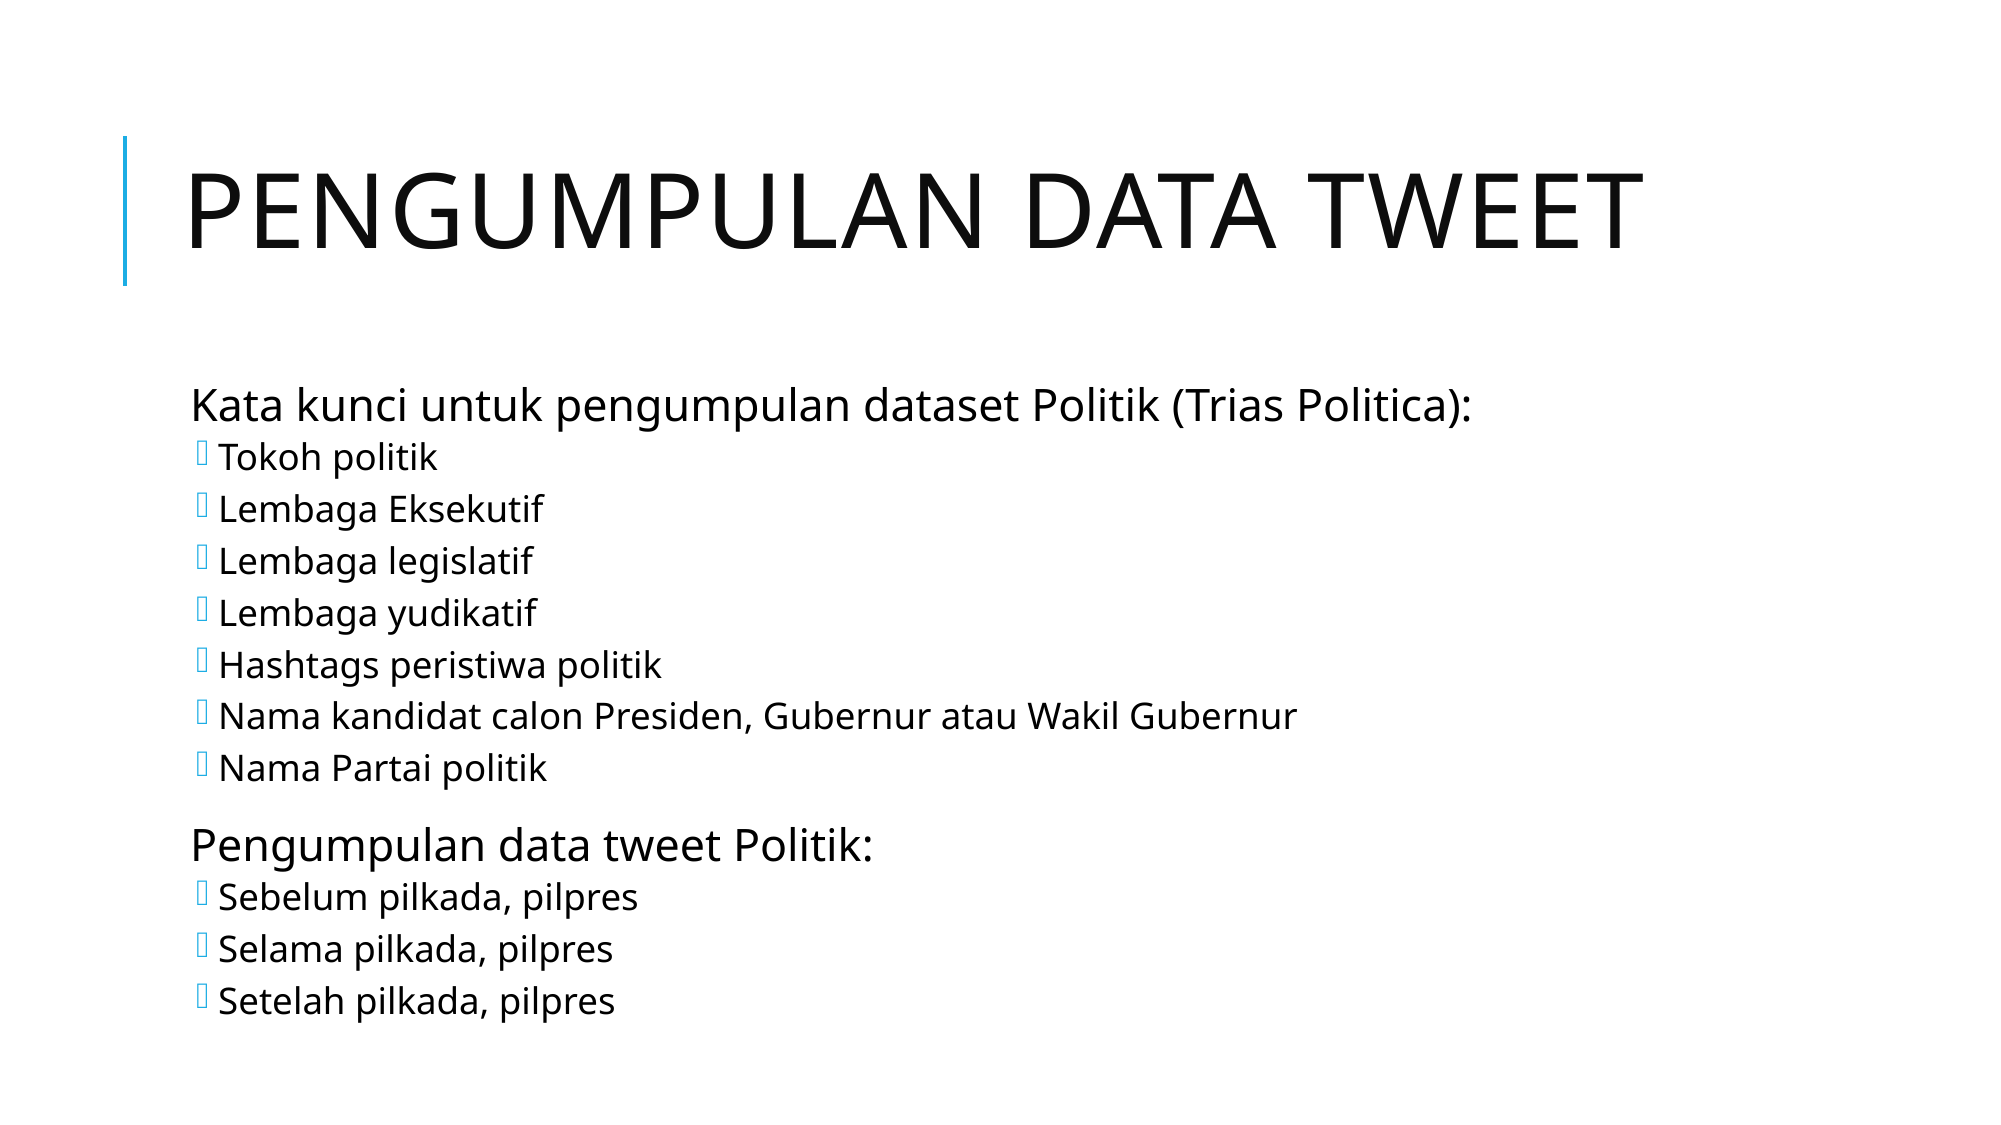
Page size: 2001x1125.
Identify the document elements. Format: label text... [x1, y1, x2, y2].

list Kata kunci untuk pengumpulan dataset Politik (Trias Politica): Tokoh politik Lembaga Eksekutif Lembaga legislatif Lembaga yudikatif Hashtags peristiwa politik Nama kandidat calon Presiden, Gubernur atau Wakil Gubernur Nama Partai politik Pengumpulan data tweet Politik: Sebelum pilkada, pilpres Selama pilkada, pilpres Setelah pilkada, pilpres [168, 375, 1763, 1035]
title Pengumpulan Data Tweet [168, 96, 1763, 342]
